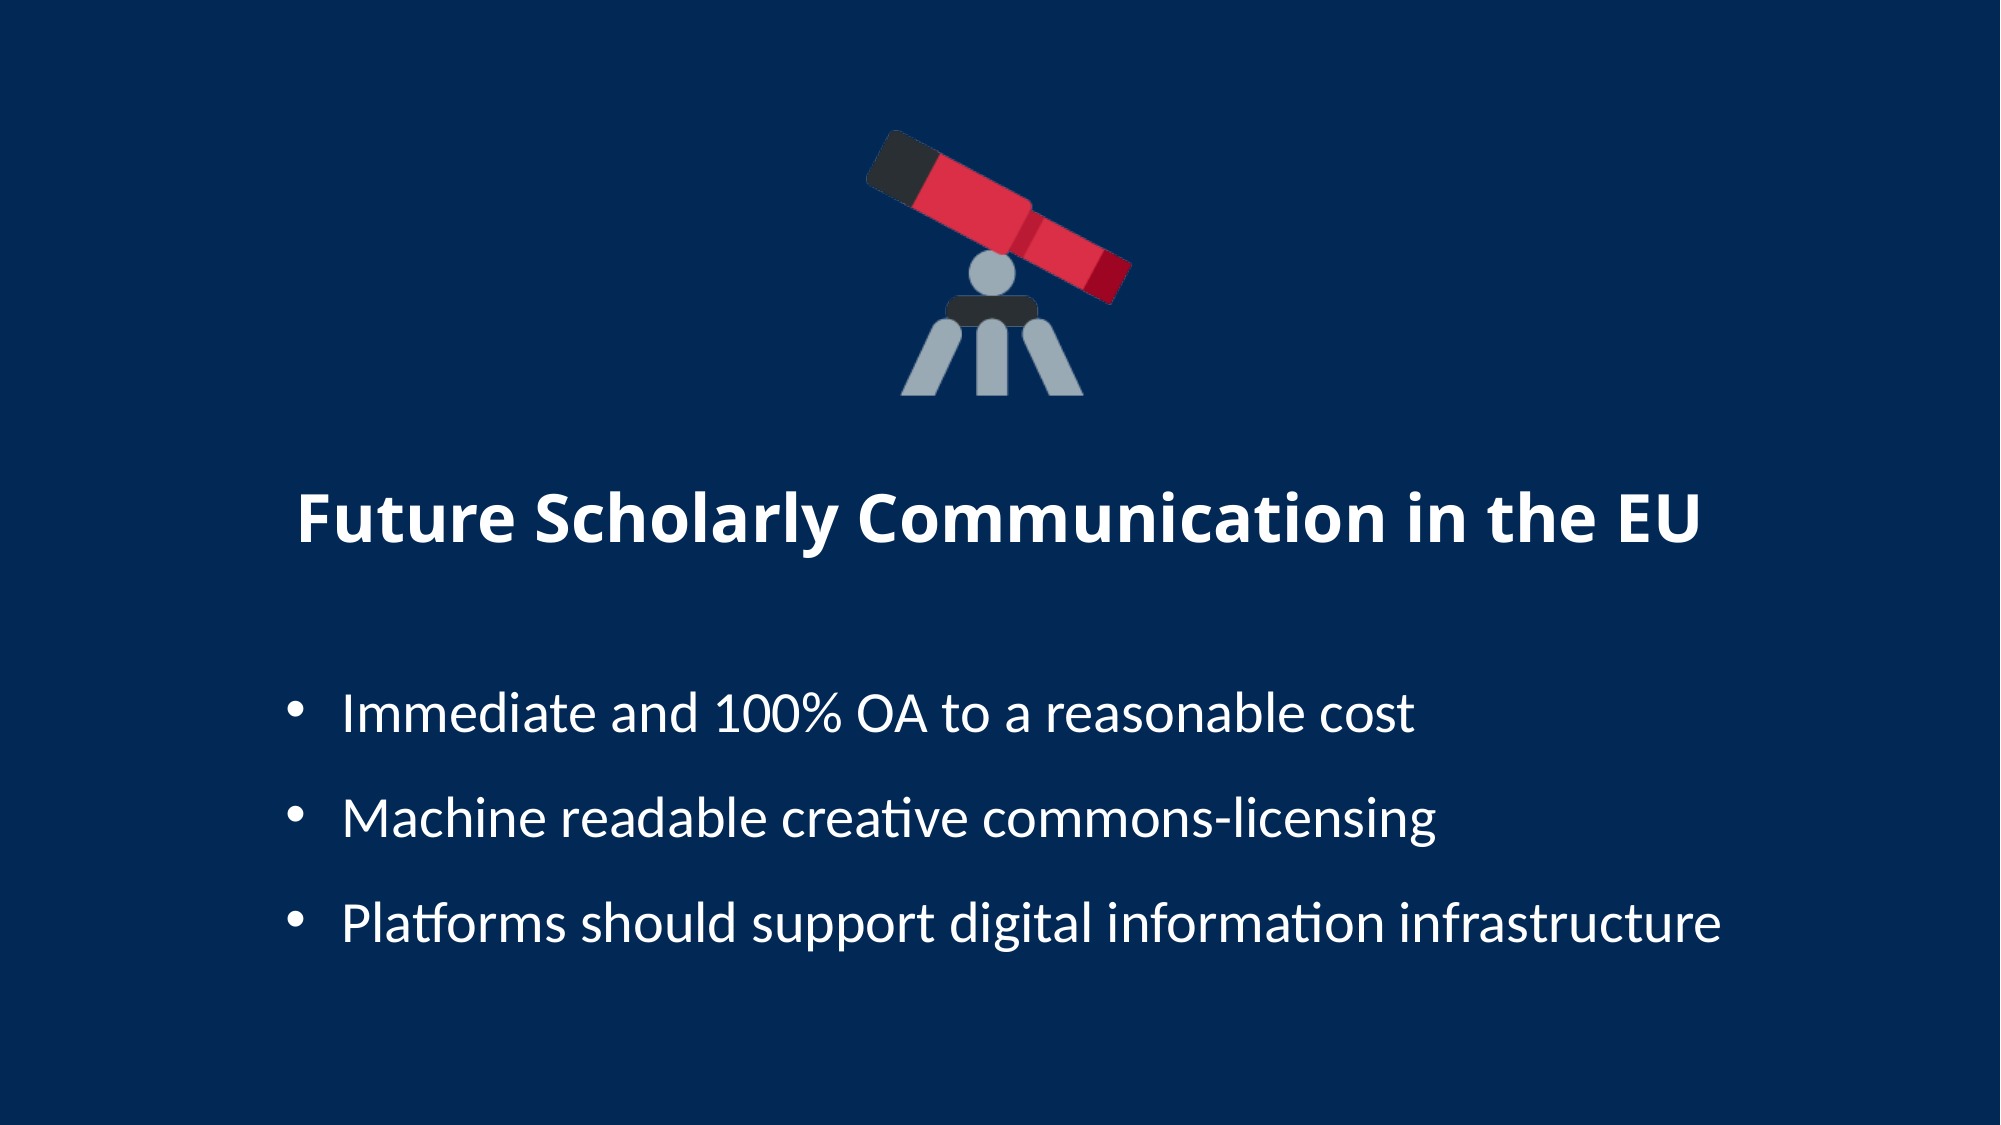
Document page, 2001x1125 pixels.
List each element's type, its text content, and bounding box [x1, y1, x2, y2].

text_box Future Scholarly Communication in the EU [0, 468, 2000, 563]
text_box Immediate and 100% OA to a reasonable cost Machine readable creative commons-licensing Platforms should support digital information infrastructure [270, 631, 1855, 1012]
picture [855, 113, 1145, 403]
